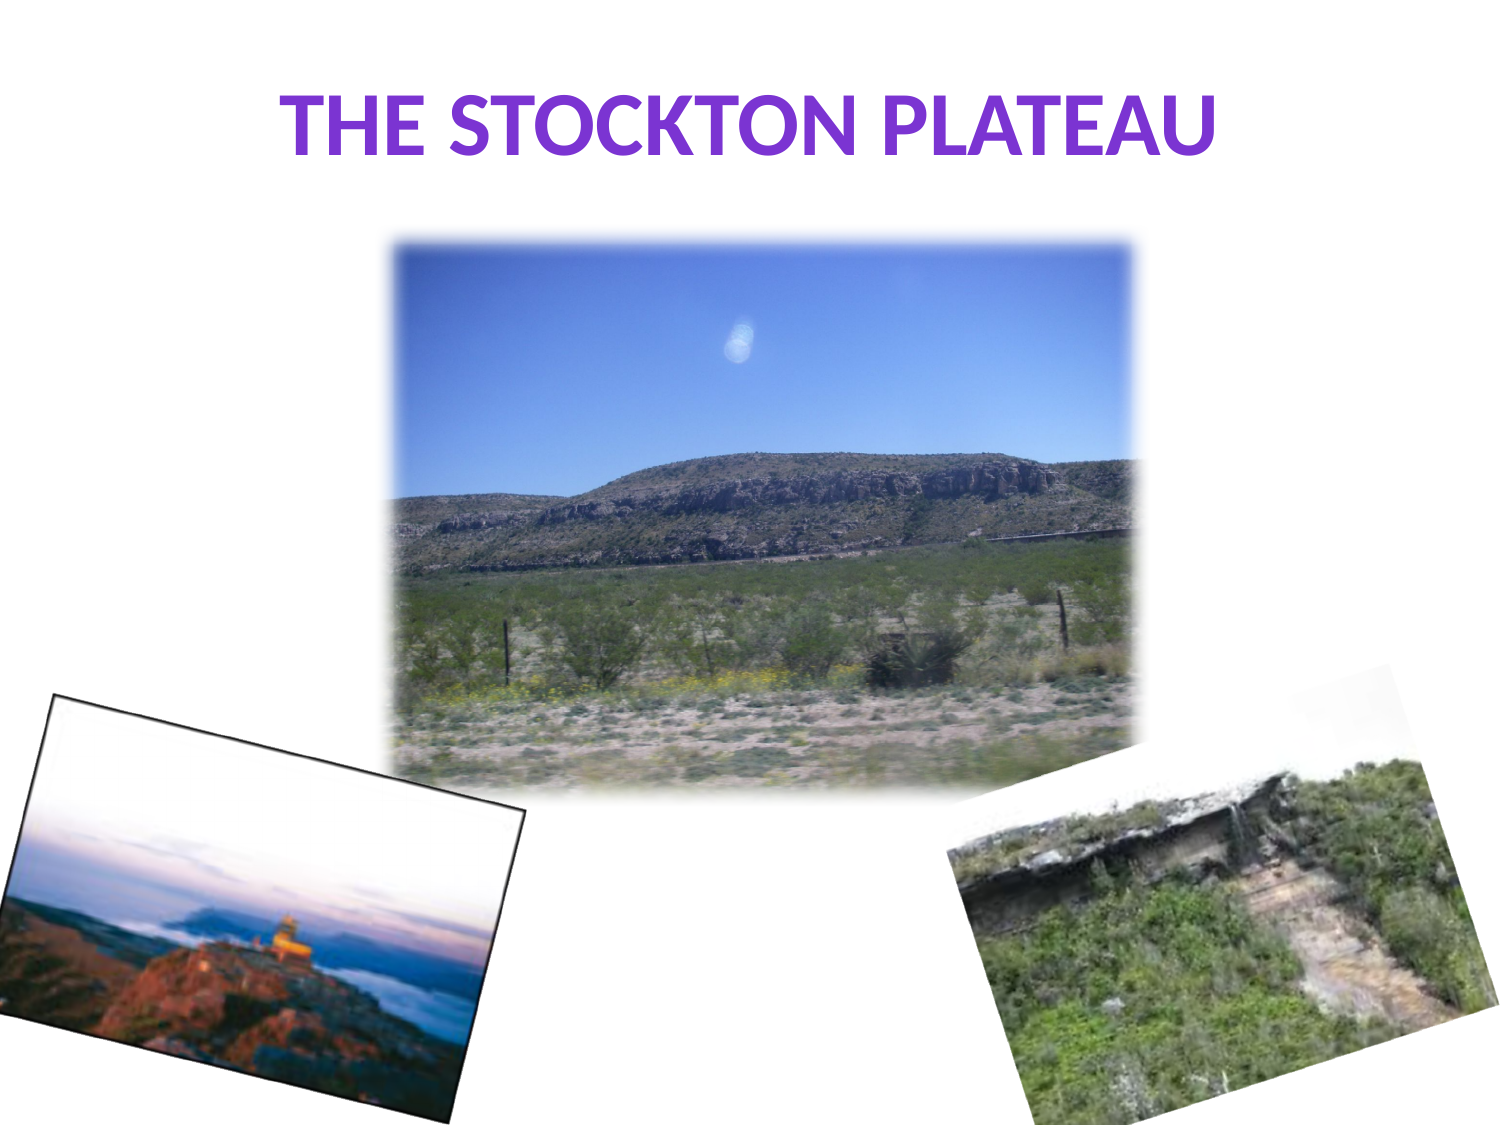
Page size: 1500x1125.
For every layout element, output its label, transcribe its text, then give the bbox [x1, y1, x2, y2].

title The Stockton Plateau [75, 24, 1425, 213]
picture [0, 694, 526, 1123]
picture [935, 665, 1498, 1125]
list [374, 224, 1151, 807]
